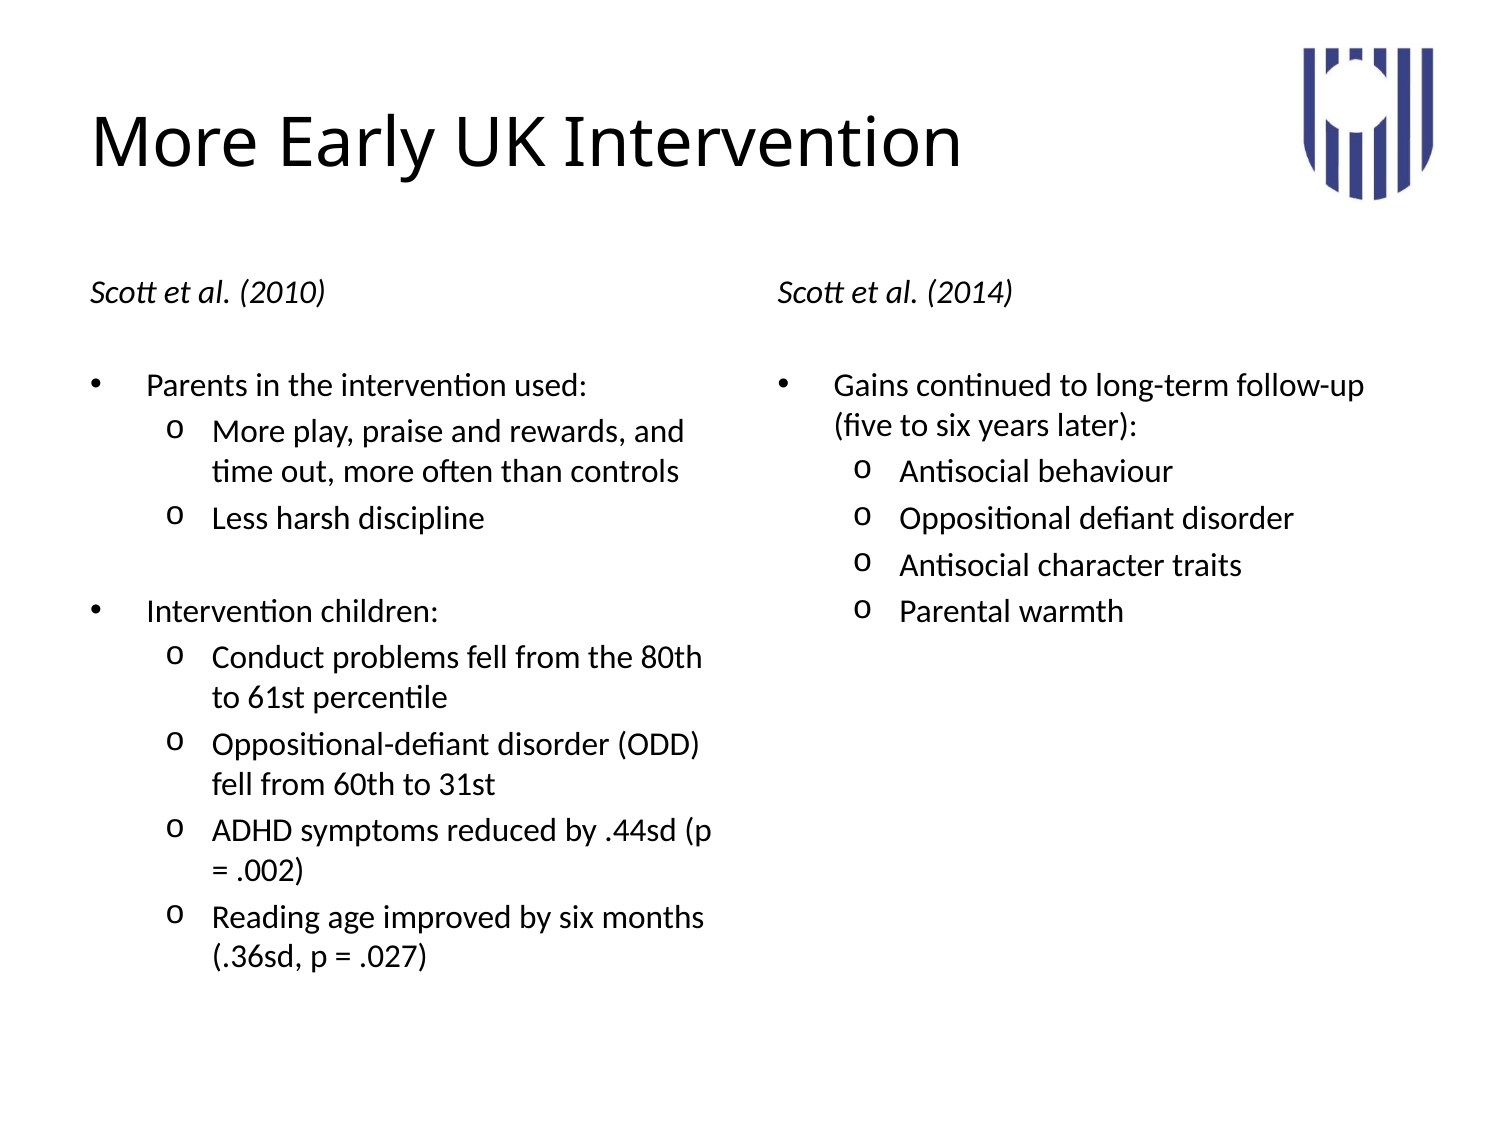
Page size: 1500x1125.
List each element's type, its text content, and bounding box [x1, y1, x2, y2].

picture [1250, 11, 1488, 248]
list Scott et al. (2014) Gains continued to long-term follow-up (five to six years later): Antisocial behaviour Oppositional defiant disorder Antisocial character traits Parental warmth [762, 262, 1425, 1005]
list Scott et al. (2010) Parents in the intervention used: More play, praise and rewards, and time out, more often than controls Less harsh discipline Intervention children: Conduct problems fell from the 80th to 61st percentile Oppositional-defiant disorder (ODD) fell from 60th to 31st ADHD symptoms reduced by .44sd (p = .002) Reading age improved by six months (.36sd, p = .027) [75, 262, 738, 1005]
title More Early UK Intervention [75, 45, 1425, 233]
